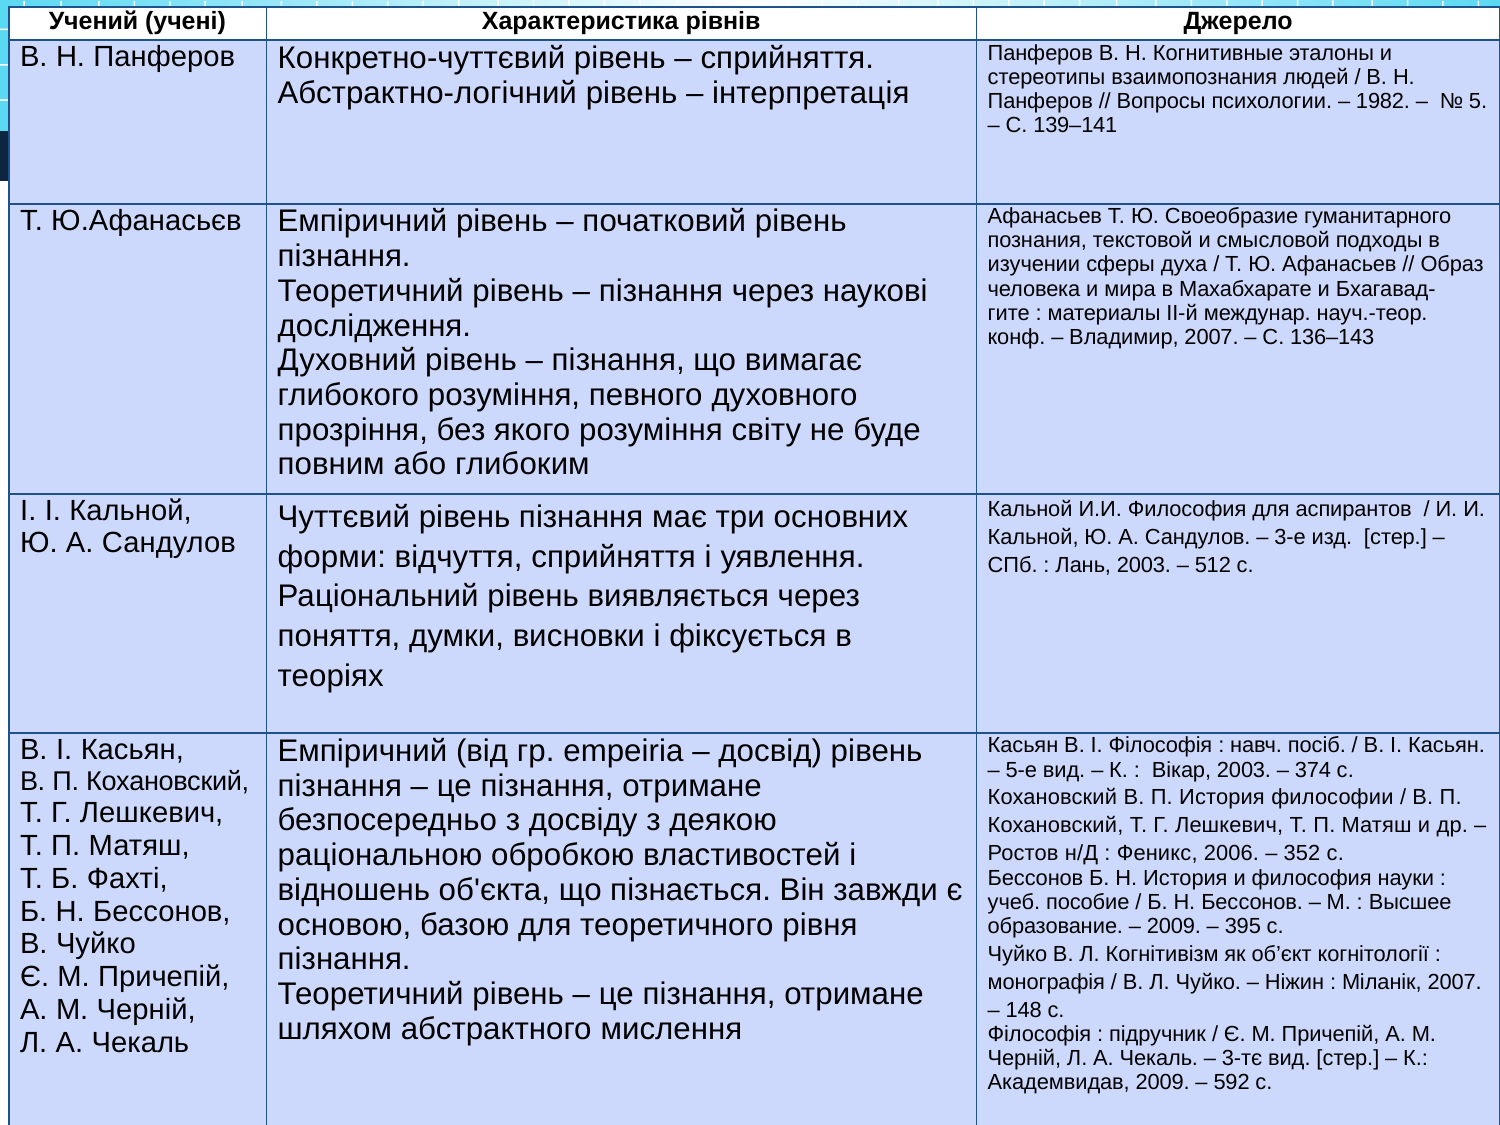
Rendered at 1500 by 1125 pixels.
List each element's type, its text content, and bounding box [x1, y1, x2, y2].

table_cell Панферов В. Н. Когнитивные эталоны и стереотипы взаимопознания людей / В. Н. Панферов // Вопросы психологии. – 1982. – № 5. – С. 139–141 [977, 41, 1499, 203]
table_header Характеристика рівнів [267, 8, 976, 39]
table_header Учений (учені) [10, 8, 266, 39]
table_cell В. Н. Панферов [10, 41, 266, 203]
table_cell Касьян В. І. Філософія : навч. посіб. / В. І. Касьян. – 5-е вид. – К. : Вікар, 2003. – 374 с. Кохановский В. П. История философии / В. П. Кохановский, Т. Г. Лешкевич, Т. П. Матяш и др. – Ростов н/Д : Феникс, 2006. – 352 с. Бессонов Б. Н. История и философия науки : учеб. пособие / Б. Н. Бессонов. – М. : Высшее образование. – 2009. – 395 с. Чуйко В. Л. Когнітивізм як об’єкт когнітології : монографія / В. Л. Чуйко. – Ніжин : Міланік, 2007. – 148 с. Філософія : підручник / Є. М. Причепій, А. М. Черній, Л. А. Чекаль. – 3-тє вид. [стер.] – К.: Академвидав, 2009. – 592 с. [977, 734, 1499, 1125]
table_cell Чуттєвий рівень пізнання має три основних форми: відчуття, сприйняття і уявлення. Раціональний рівень виявляється через поняття, думки, висновки і фіксується в теоріях [267, 495, 976, 732]
table_cell Кальной И.И. Философия для аспирантов / И. И. Кальной, Ю. А. Сандулов. – 3-е изд. [стер.] – СПб. : Лань, 2003. – 512 с. [977, 495, 1499, 732]
table_cell В. І. Касьян, В. П. Кохановский, Т. Г. Лешкевич, Т. П. Матяш, Т. Б. Фахті, Б. Н. Бессонов, В. Чуйко Є. М. Причепій, А. М. Черній, Л. А. Чекаль [10, 734, 266, 1125]
table_cell І. І. Кальной, Ю. А. Сандулов [10, 495, 266, 732]
table_cell Емпіричний рівень – початковий рівень пізнання. Теоретичний рівень – пізнання через наукові дослідження. Духовний рівень – пізнання, що вимагає глибокого розуміння, певного духовного прозріння, без якого розуміння світу не буде повним або глибоким [267, 205, 976, 493]
table_cell Конкретно-чуттєвий рівень – сприйняття. Абстрактно-логічний рівень – інтерпретація [267, 41, 976, 203]
table_cell Емпіричний (від гр. еmреіrіа – досвід) рівень пізнання – це пізнання, отримане безпосередньо з досвіду з деякою раціональною обробкою властивостей і відношень об'єкта, що пізнається. Він завжди є основою, базою для теоретичного рівня пізнання. Теоретичний рівень – це пізнання, отримане шляхом абстрактного мислення [267, 734, 976, 1125]
table_header Джерело [977, 8, 1499, 39]
table_cell Афанасьев Т. Ю. Своеобразие гуманитарного познания, текстовой и смысловой подходы в изучении сферы духа / Т. Ю. Афанасьев // Образ человека и мира в Махабхарате и Бхагавад-гите : материалы II-й междунар. науч.-теор. конф. – Владимир, 2007. – С. 136–143 [977, 205, 1499, 493]
table_cell Т. Ю.Афанасьєв [10, 205, 266, 493]
